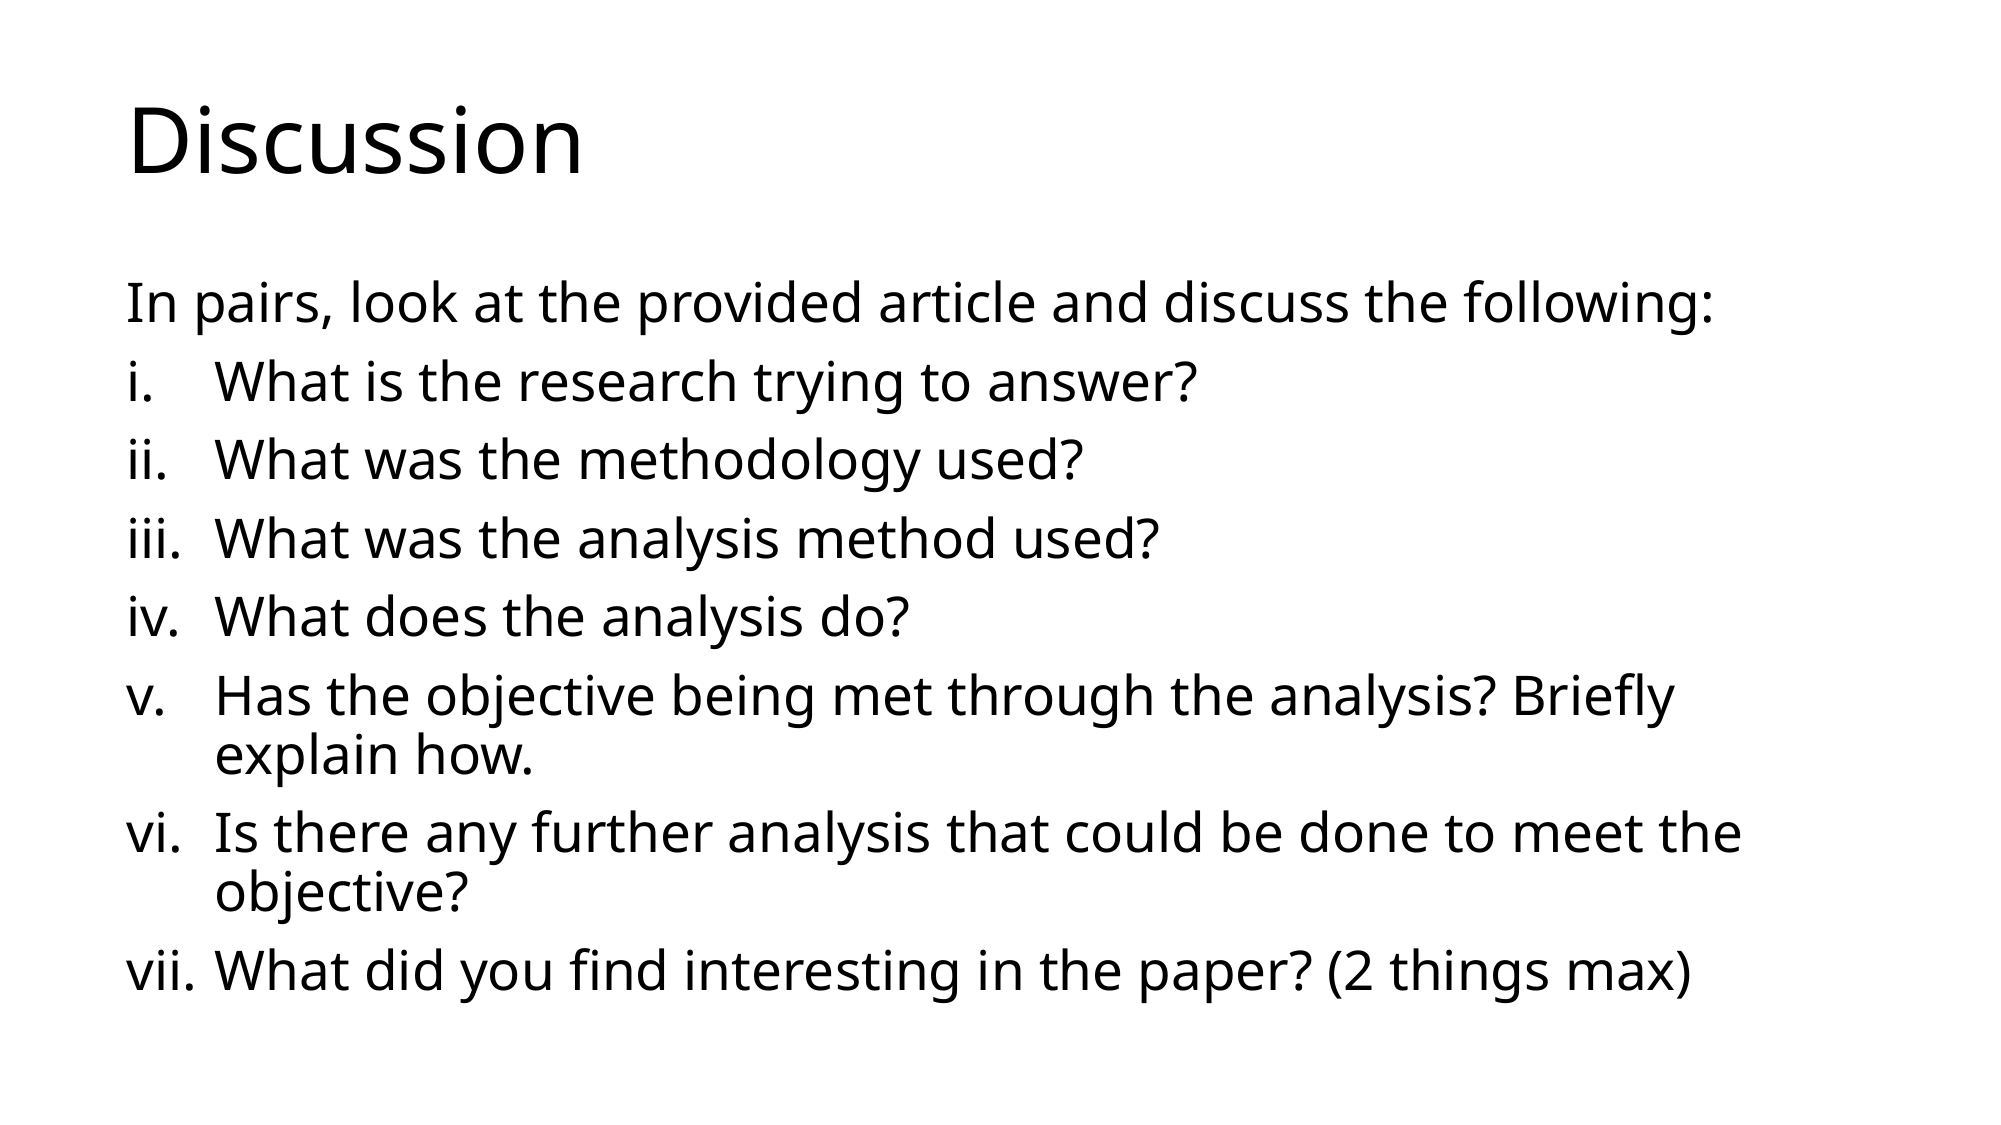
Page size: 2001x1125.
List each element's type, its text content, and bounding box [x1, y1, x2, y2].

title Discussion [111, 59, 1837, 228]
list In pairs, look at the provided article and discuss the following: What is the research trying to answer? What was the methodology used? What was the analysis method used? What does the analysis do? Has the objective being met through the analysis? Briefly explain how. Is there any further analysis that could be done to meet the objective? What did you find interesting in the paper? (2 things max) [111, 267, 1837, 1014]
